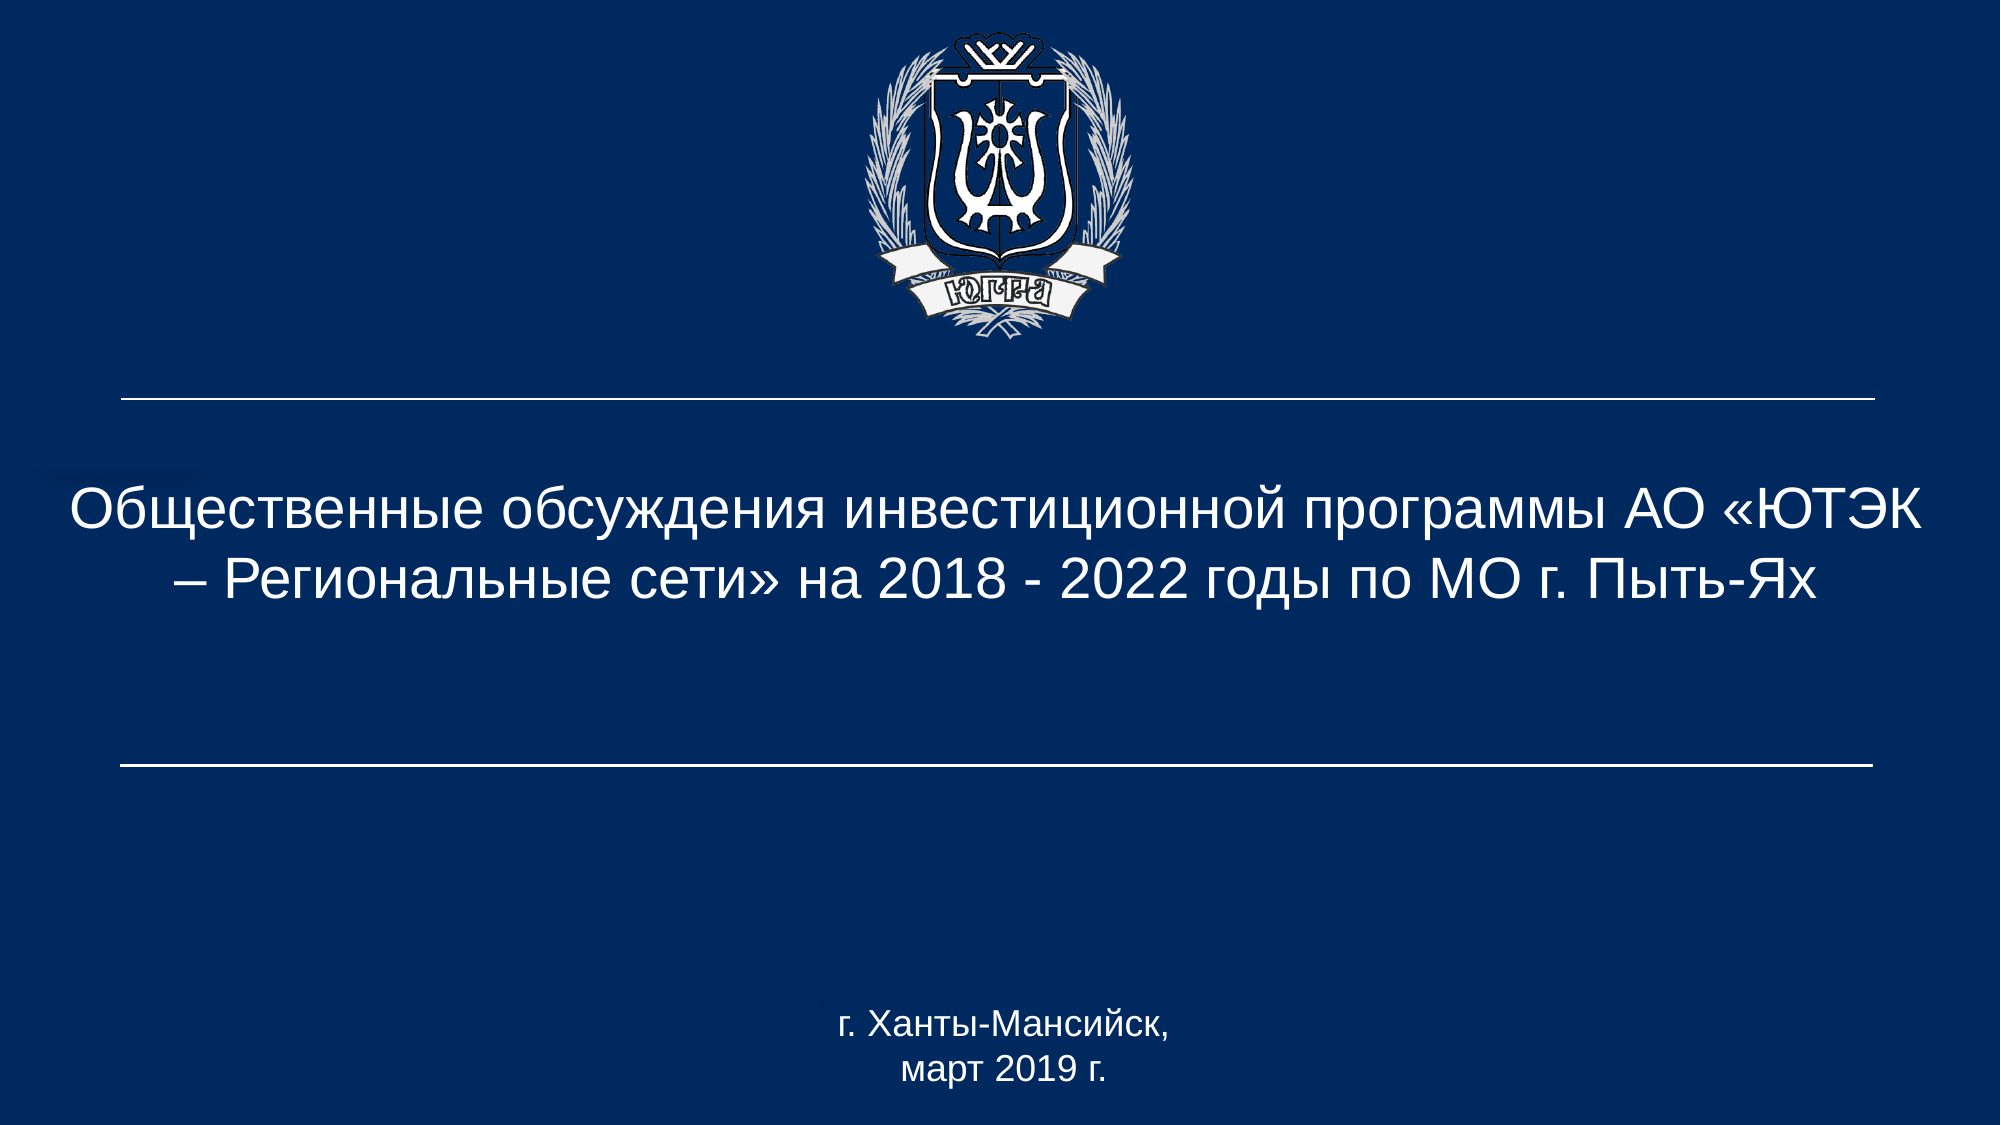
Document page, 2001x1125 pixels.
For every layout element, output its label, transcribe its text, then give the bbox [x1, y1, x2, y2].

text_box г. Ханты-Мансийск, март 2019 г. [822, 991, 1186, 1097]
picture [856, 25, 1140, 349]
text_box Общественные обсуждения инвестиционной программы АО «ЮТЭК – Региональные сети» на 2018 - 2022 годы по МО г. Пыть-Ях [36, 462, 1956, 618]
